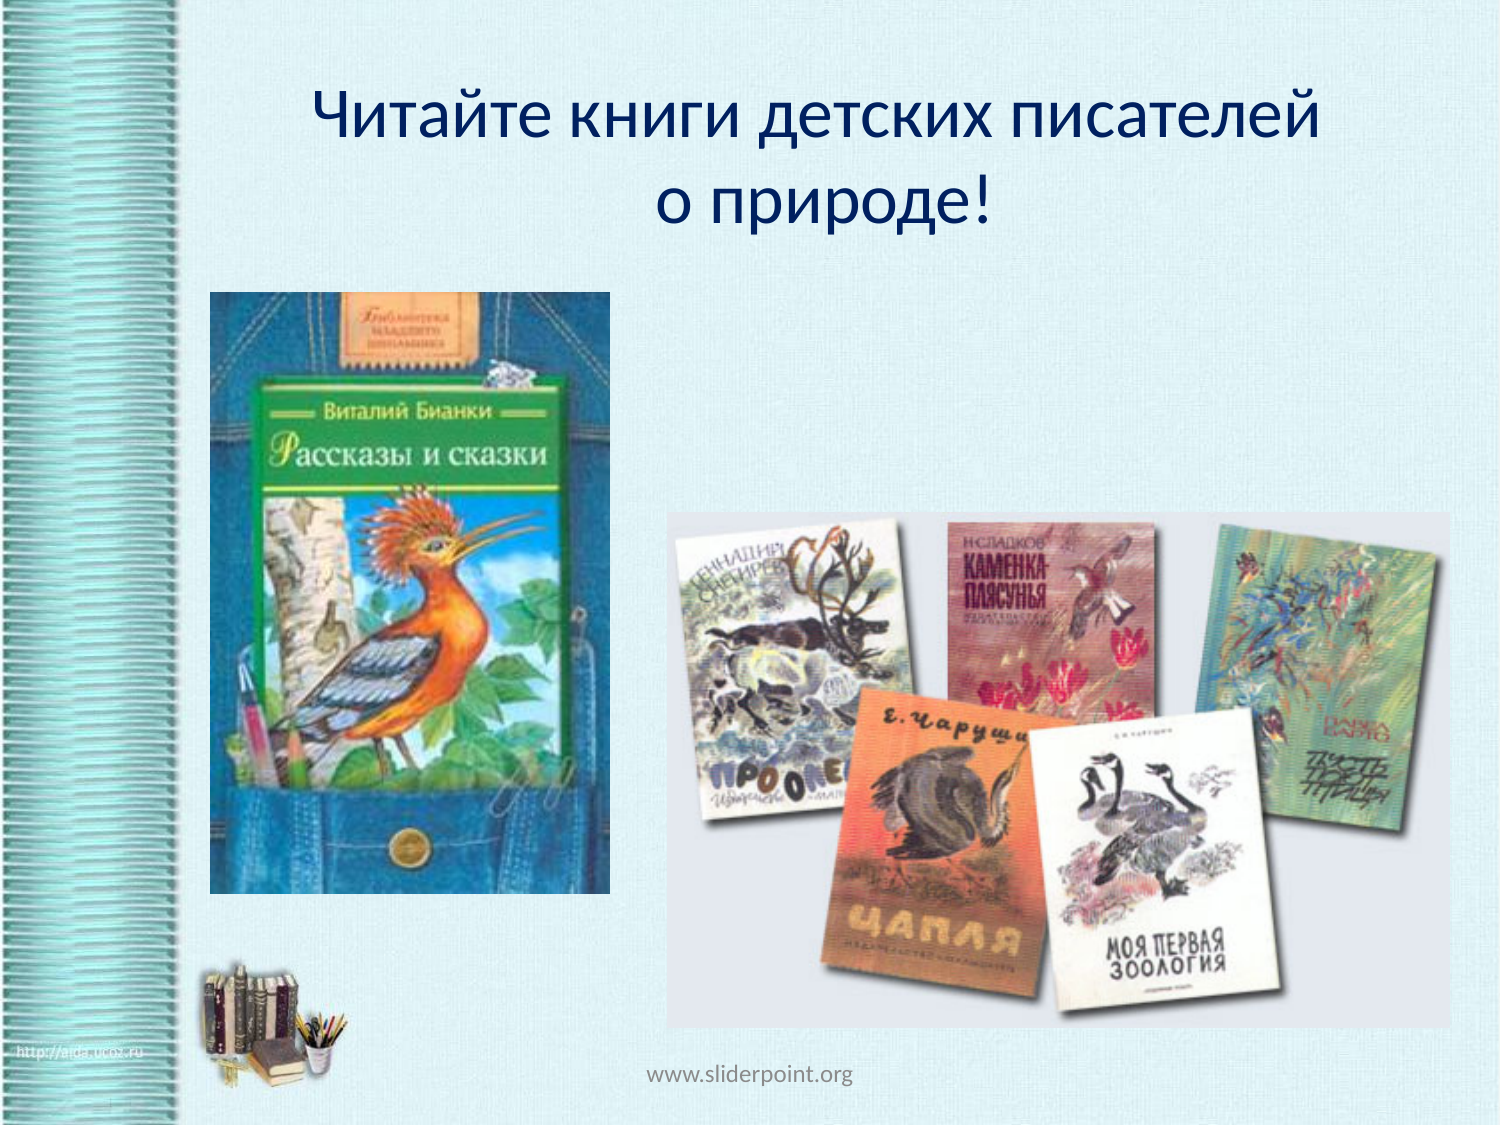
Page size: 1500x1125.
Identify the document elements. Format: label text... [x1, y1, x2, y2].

text_box Читайте книги детских писателей о природе! [149, 58, 1500, 247]
footer www.sliderpoint.org [512, 1042, 988, 1103]
picture [0, 0, 1500, 1125]
